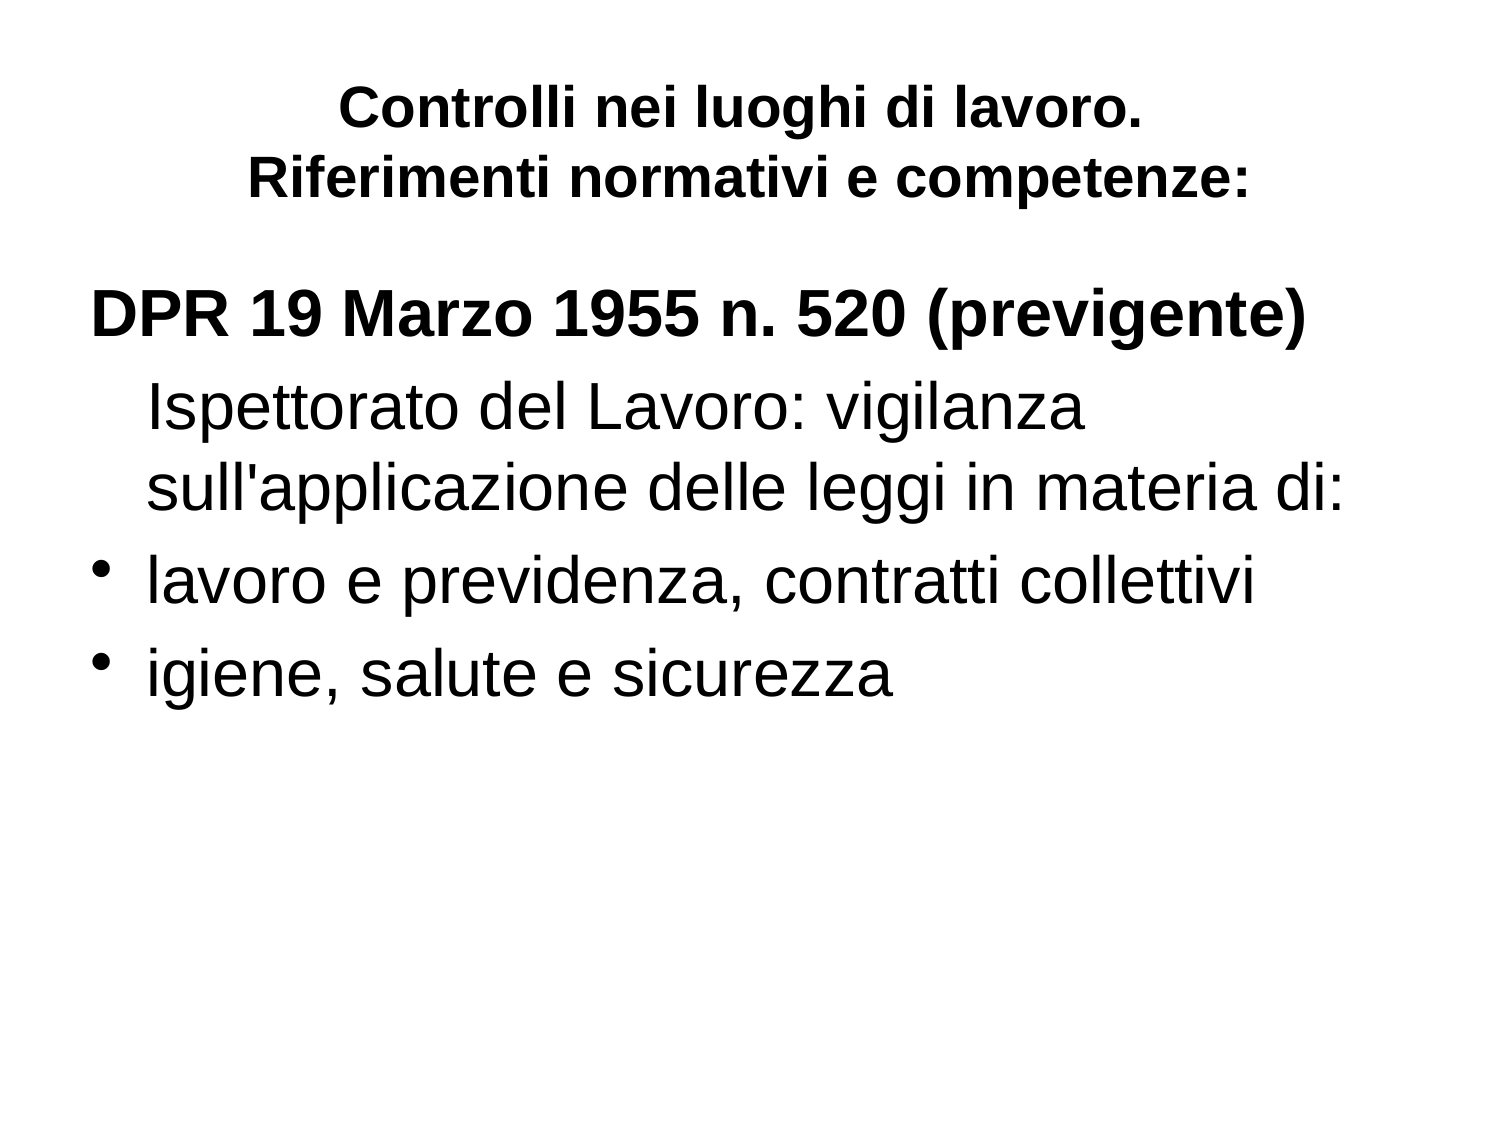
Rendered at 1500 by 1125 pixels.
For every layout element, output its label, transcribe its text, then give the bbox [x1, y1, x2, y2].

list DPR 19 Marzo 1955 n. 520 (previgente) Ispettorato del Lavoro: vigilanza sull'applicazione delle leggi in materia di: lavoro e previdenza, contratti collettivi igiene, salute e sicurezza [75, 262, 1425, 1005]
title Controlli nei luoghi di lavoro. Riferimenti normativi e competenze: [75, 45, 1425, 233]
